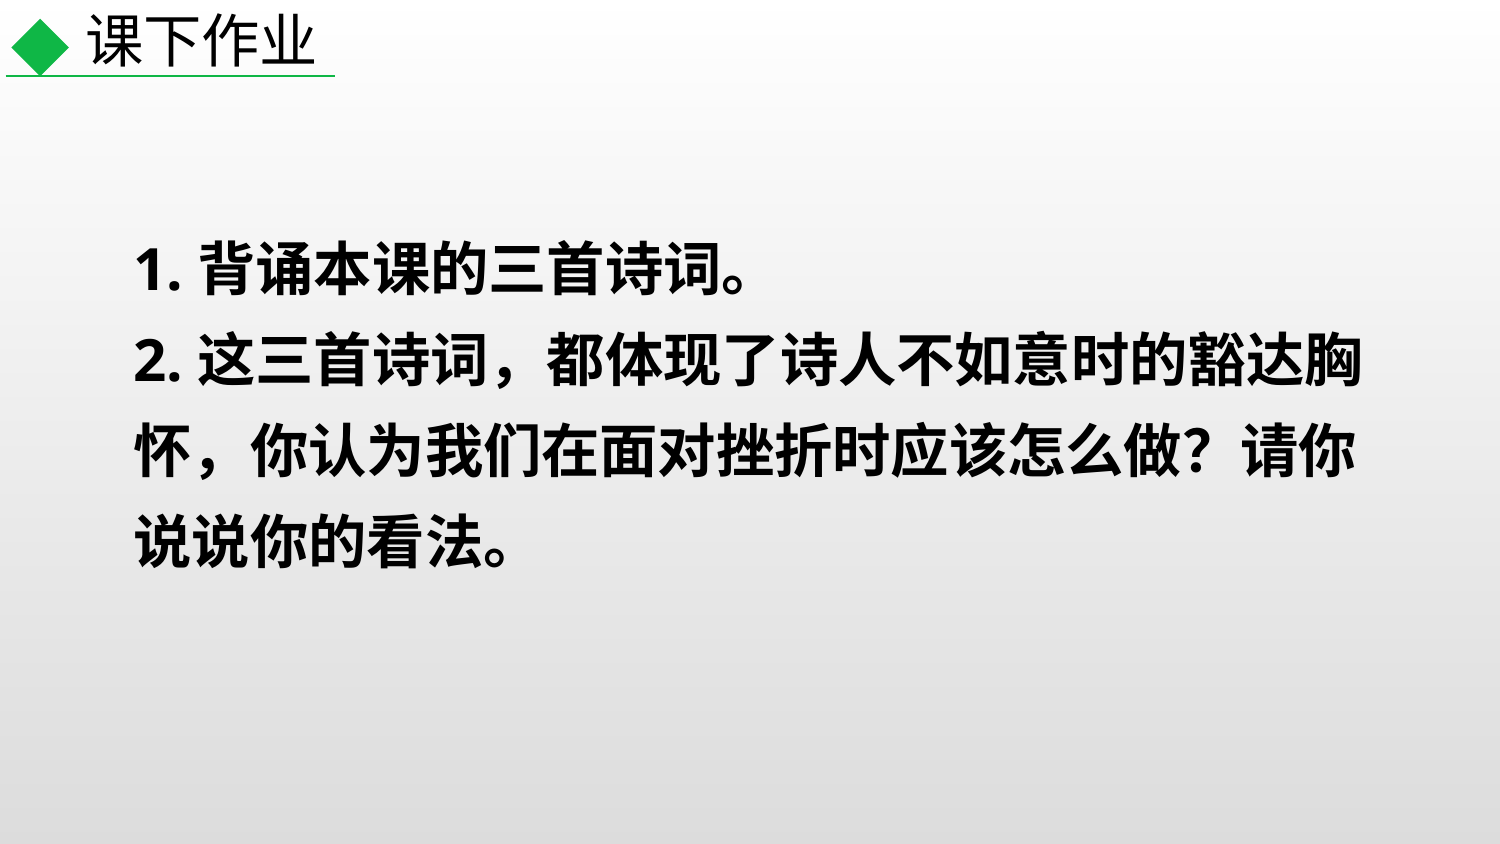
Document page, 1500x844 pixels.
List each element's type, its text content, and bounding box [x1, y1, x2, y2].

text_box 1.背诵本课的三首诗词。 2.这三首诗词，都体现了诗人不如意时的豁达胸怀，你认为我们在面对挫折时应该怎么做？请你说说你的看法。 [122, 205, 1388, 599]
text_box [5, 0, 336, 83]
